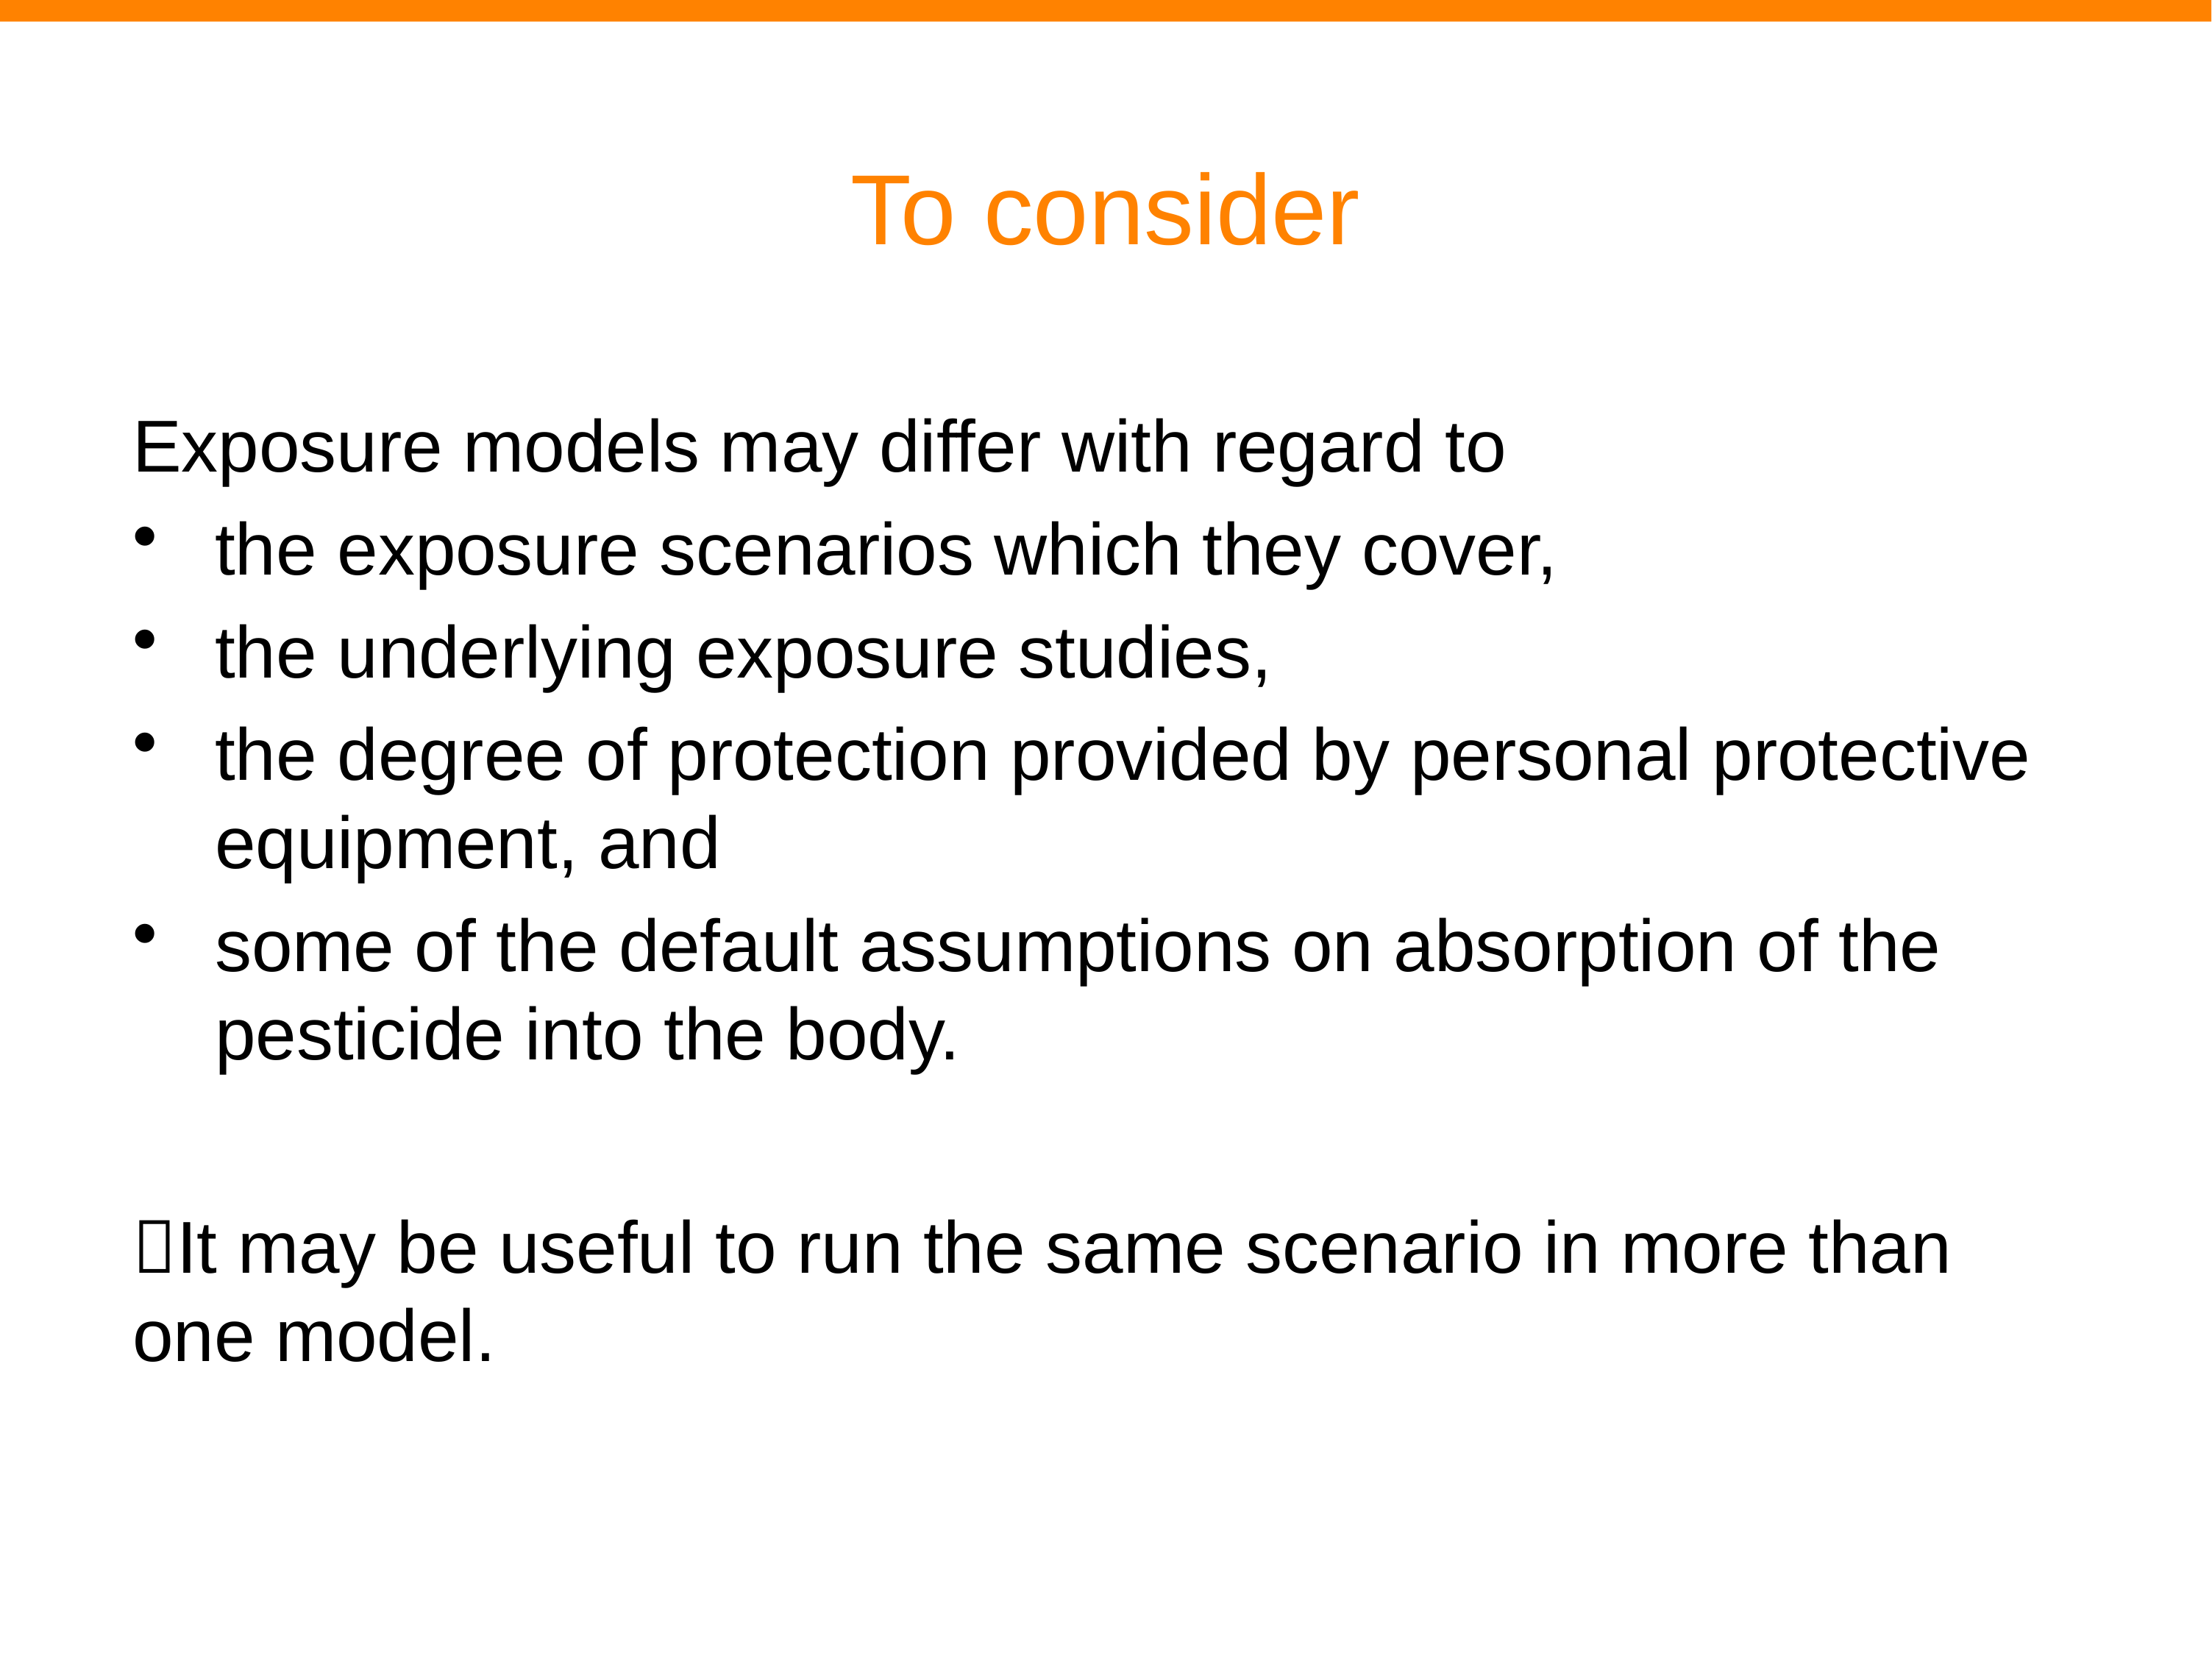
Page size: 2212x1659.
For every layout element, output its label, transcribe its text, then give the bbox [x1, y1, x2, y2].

list Exposure models may differ with regard to the exposure scenarios which they cover, the underlying exposure studies, the degree of protection provided by personal protective equipment, and some of the default assumptions on absorption of the pesticide into the body. It may be useful to run the same scenario in more than one model. [110, 387, 2101, 1482]
title To consider [110, 66, 2101, 344]
